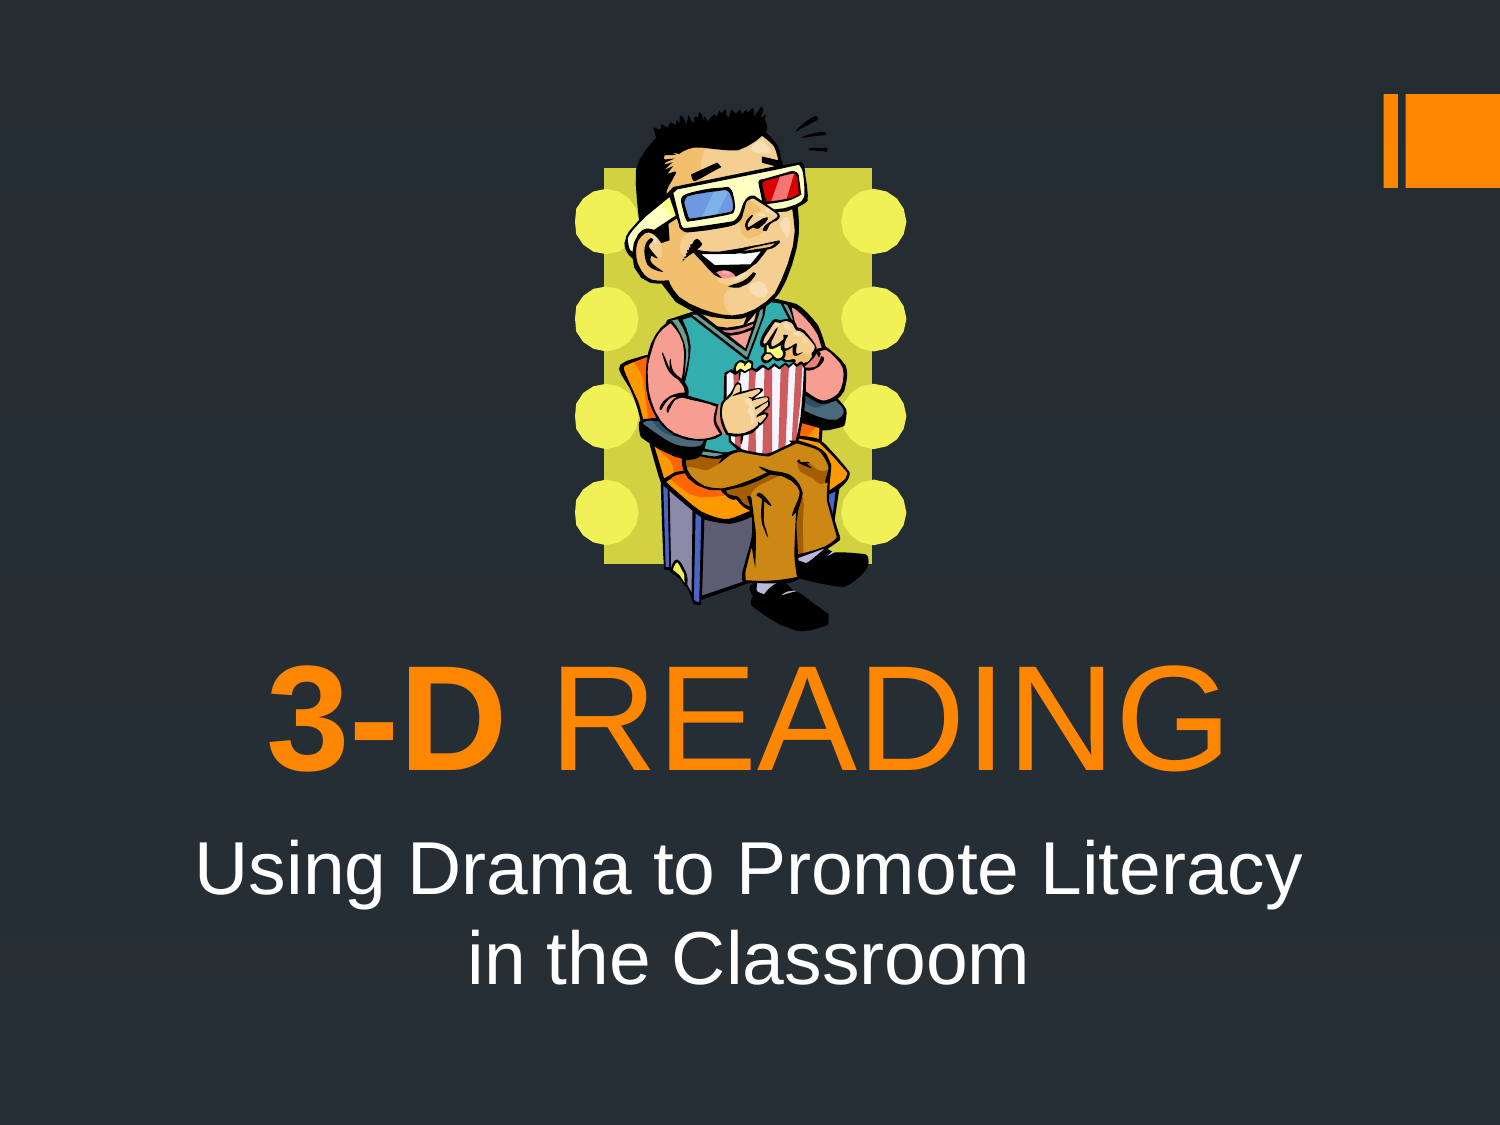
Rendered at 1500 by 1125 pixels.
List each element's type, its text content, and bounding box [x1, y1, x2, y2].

subtitle Using Drama to Promote Literacy in the Classroom [149, 812, 1350, 1001]
title 3-D READING [149, 555, 1350, 809]
picture [574, 99, 913, 638]
